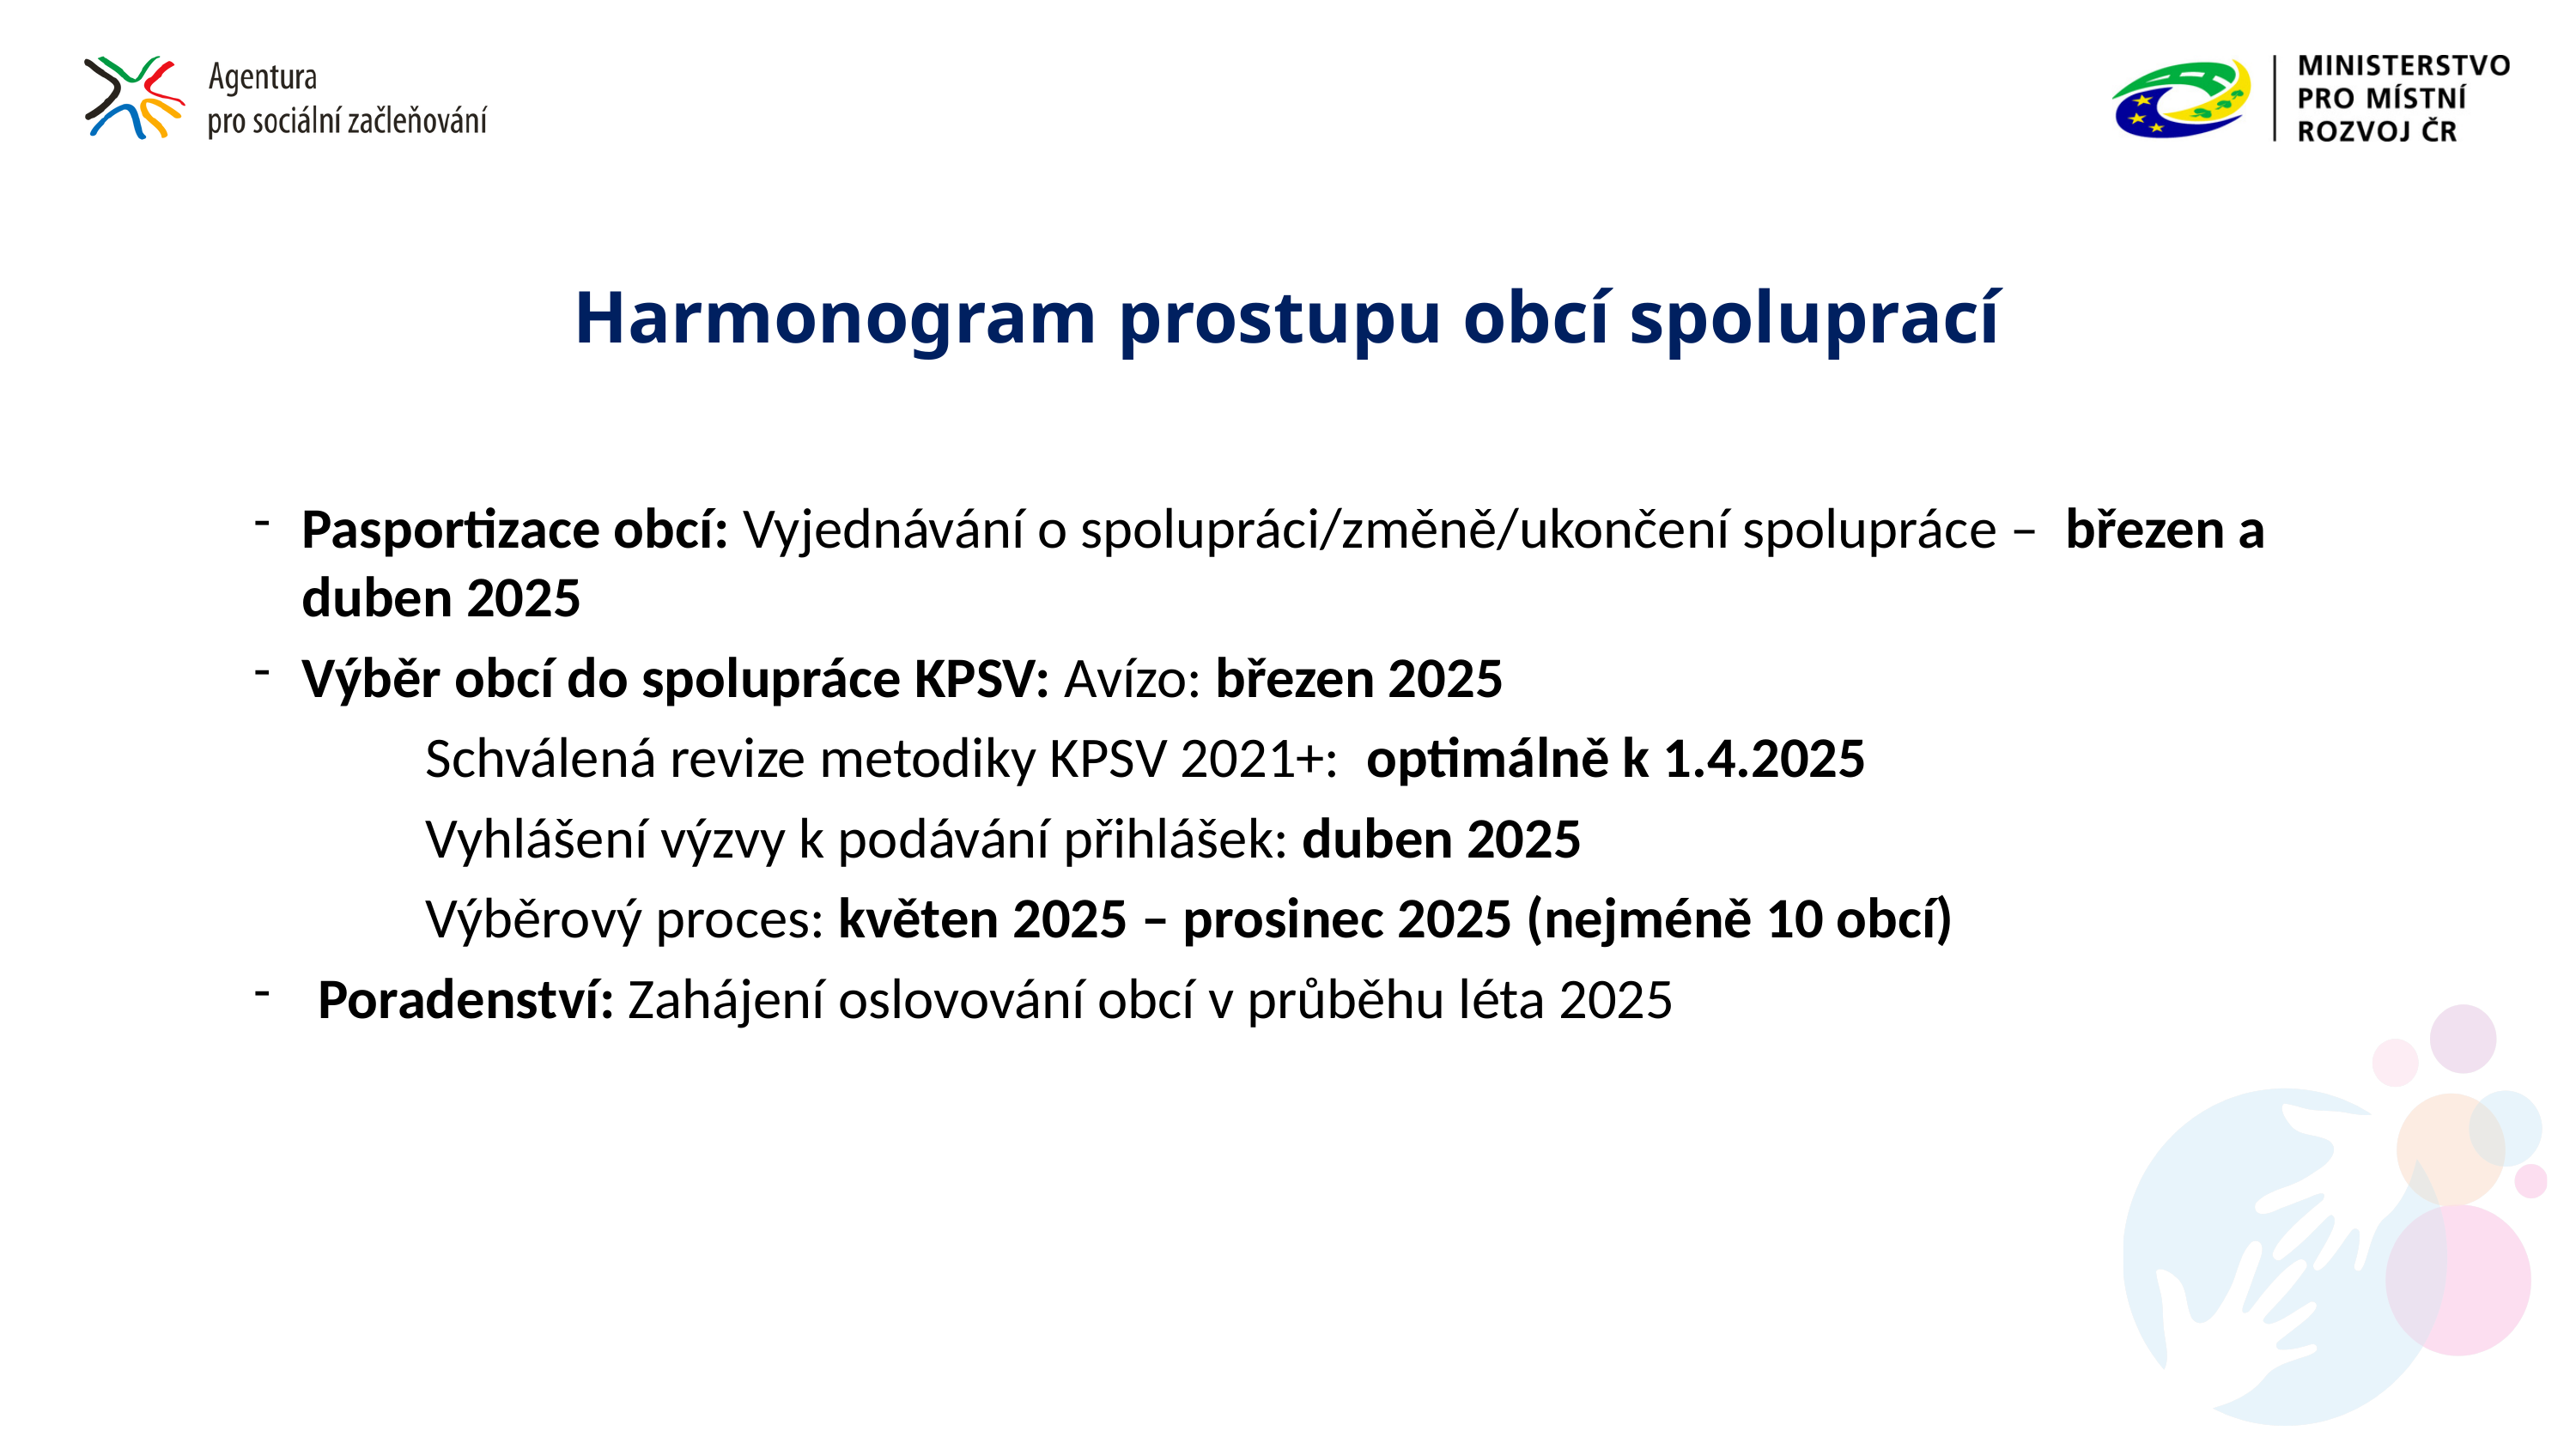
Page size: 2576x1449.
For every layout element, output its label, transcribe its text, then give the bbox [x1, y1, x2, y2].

list Pasportizace obcí: Vyjednávání o spolupráci/změně/ukončení spolupráce – březen a duben 2025 Výběr obcí do spolupráce KPSV: Avízo: březen 2025 Schválená revize metodiky KPSV 2021+: optimálně k 1.4.2025 Vyhlášení výzvy k podávání přihlášek: duben 2025 Výběrový proces: květen 2025 – prosinec 2025 (nejméně 10 obcí) Poradenství: Zahájení oslovování obcí v průběhu léta 2025 [240, 484, 2336, 1234]
picture [66, 38, 505, 159]
title Harmonogram prostupu obcí spoluprací [448, 233, 2128, 395]
picture [2111, 55, 2510, 142]
